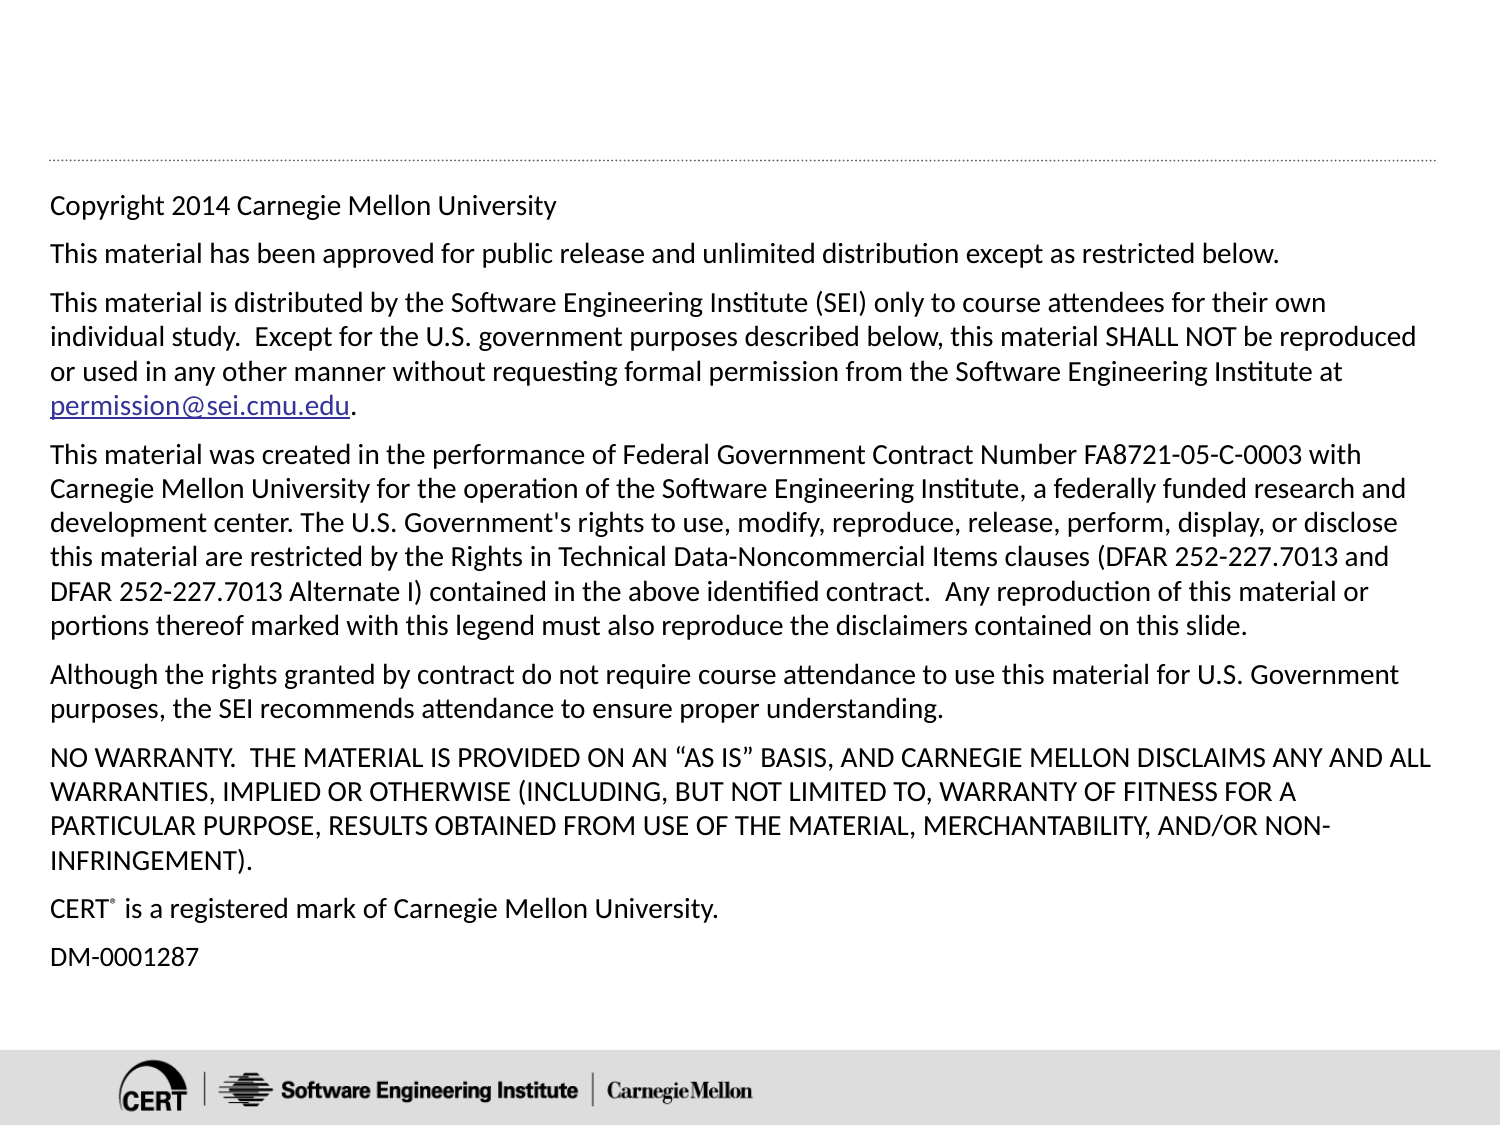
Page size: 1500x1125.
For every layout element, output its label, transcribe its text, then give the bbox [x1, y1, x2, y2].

list Copyright 2014 Carnegie Mellon University This material has been approved for public release and unlimited distribution except as restricted below. This material is distributed by the Software Engineering Institute (SEI) only to course attendees for their own individual study. Except for the U.S. government purposes described below, this material SHALL NOT be reproduced or used in any other manner without requesting formal permission from the Software Engineering Institute at permission@sei.cmu.edu. This material was created in the performance of Federal Government Contract Number FA8721-05-C-0003 with Carnegie Mellon University for the operation of the Software Engineering Institute, a federally funded research and development center. The U.S. Government's rights to use, modify, reproduce, release, perform, display, or disclose this material are restricted by the Rights in Technical Data-Noncommercial Items clauses (DFAR 252-227.7013 and DFAR 252-227.7013 Alternate I) contained in the above identified contract. Any reproduction of this material or portions thereof marked with this legend must also reproduce the disclaimers contained on this slide. Although the rights granted by contract do not require course attendance to use this material for U.S. Government purposes, the SEI recommends attendance to ensure proper understanding. NO WARRANTY. THE MATERIAL IS PROVIDED ON AN “AS IS” BASIS, AND CARNEGIE MELLON DISCLAIMS ANY AND ALL WARRANTIES, IMPLIED OR OTHERWISE (INCLUDING, BUT NOT LIMITED TO, WARRANTY OF FITNESS FOR A PARTICULAR PURPOSE, RESULTS OBTAINED FROM USE OF THE MATERIAL, MERCHANTABILITY, AND/OR NON-INFRINGEMENT). CERT® is a registered mark of Carnegie Mellon University. DM-0001287 [49, 187, 1438, 1051]
picture [102, 1056, 765, 1117]
